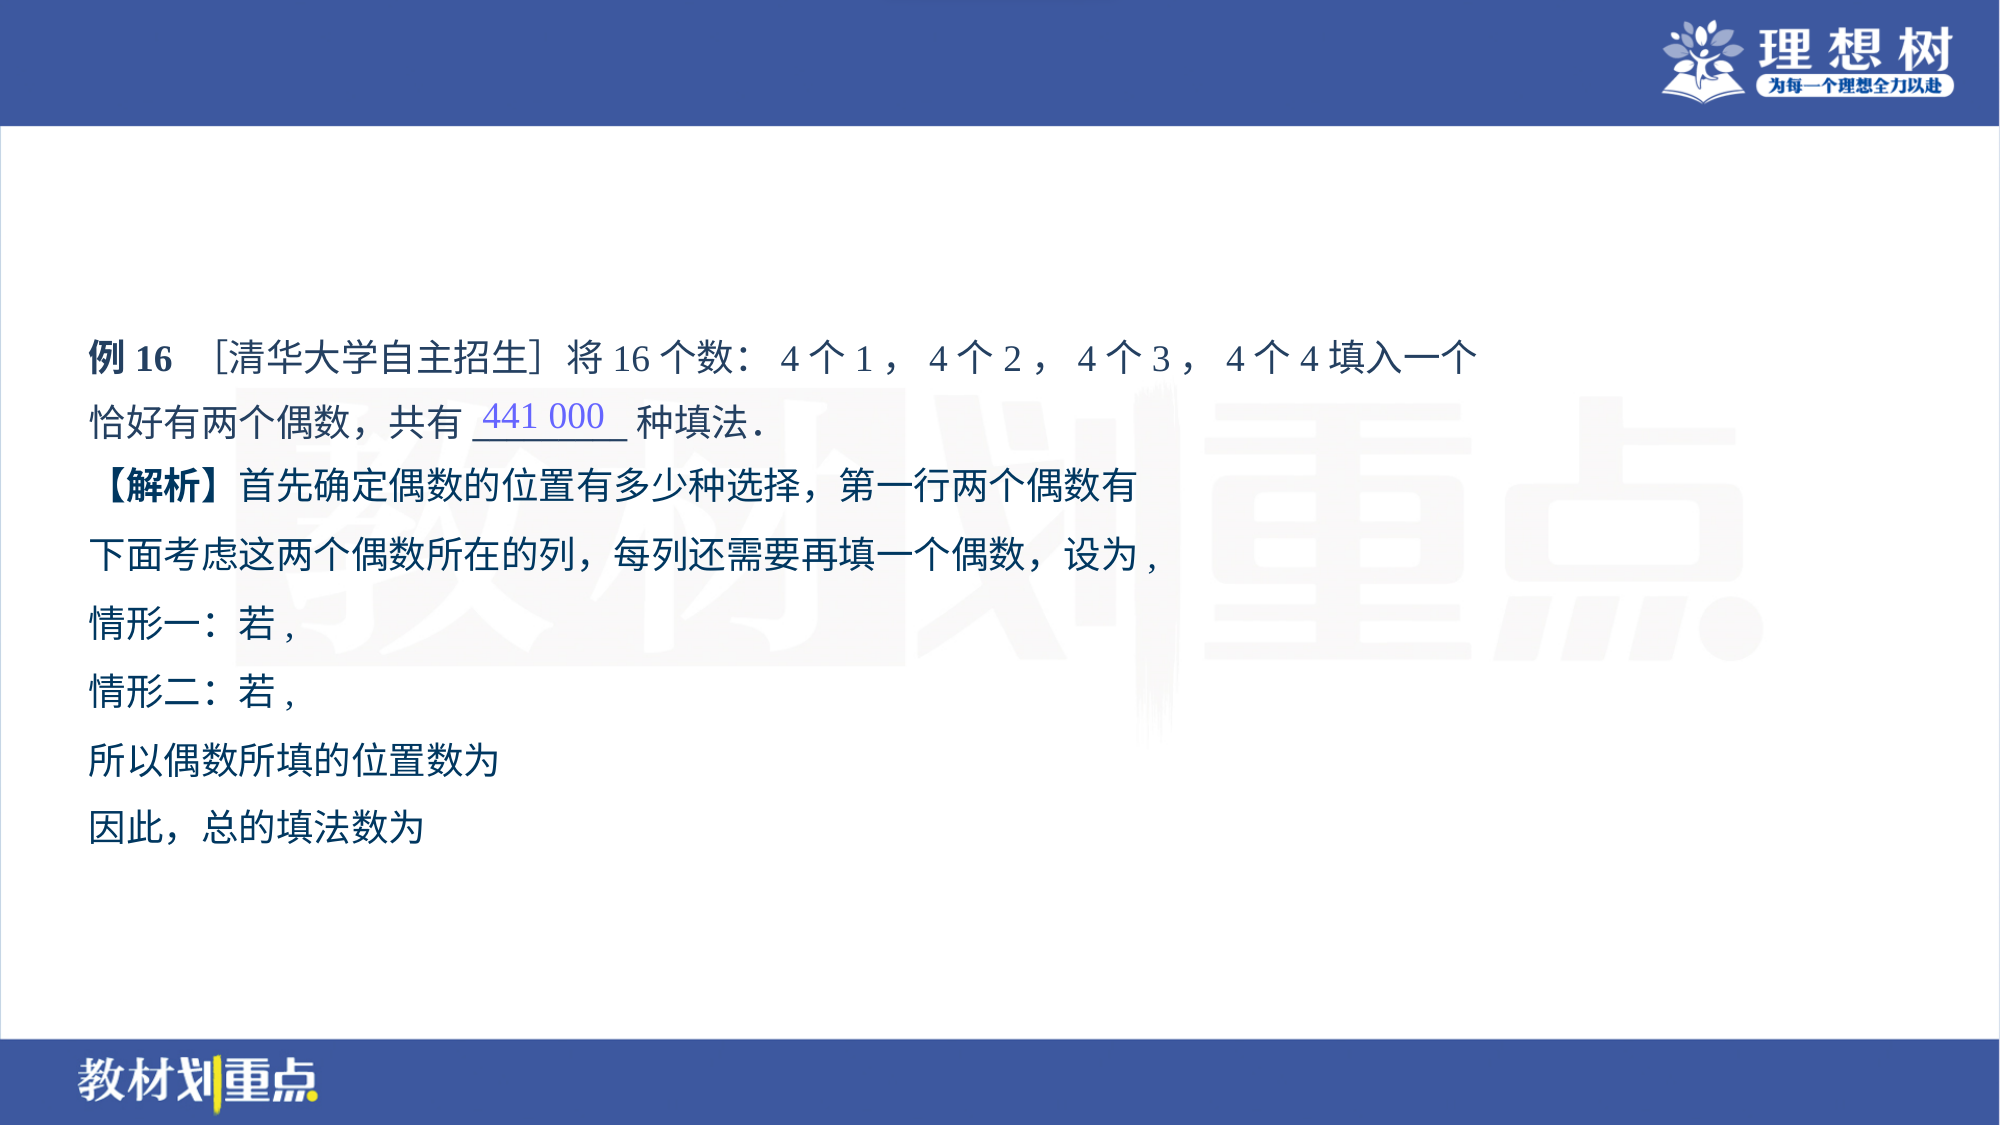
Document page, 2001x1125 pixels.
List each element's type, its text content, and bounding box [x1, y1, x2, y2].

text_box 441 000 [464, 371, 623, 429]
picture [0, 0, 2000, 1125]
